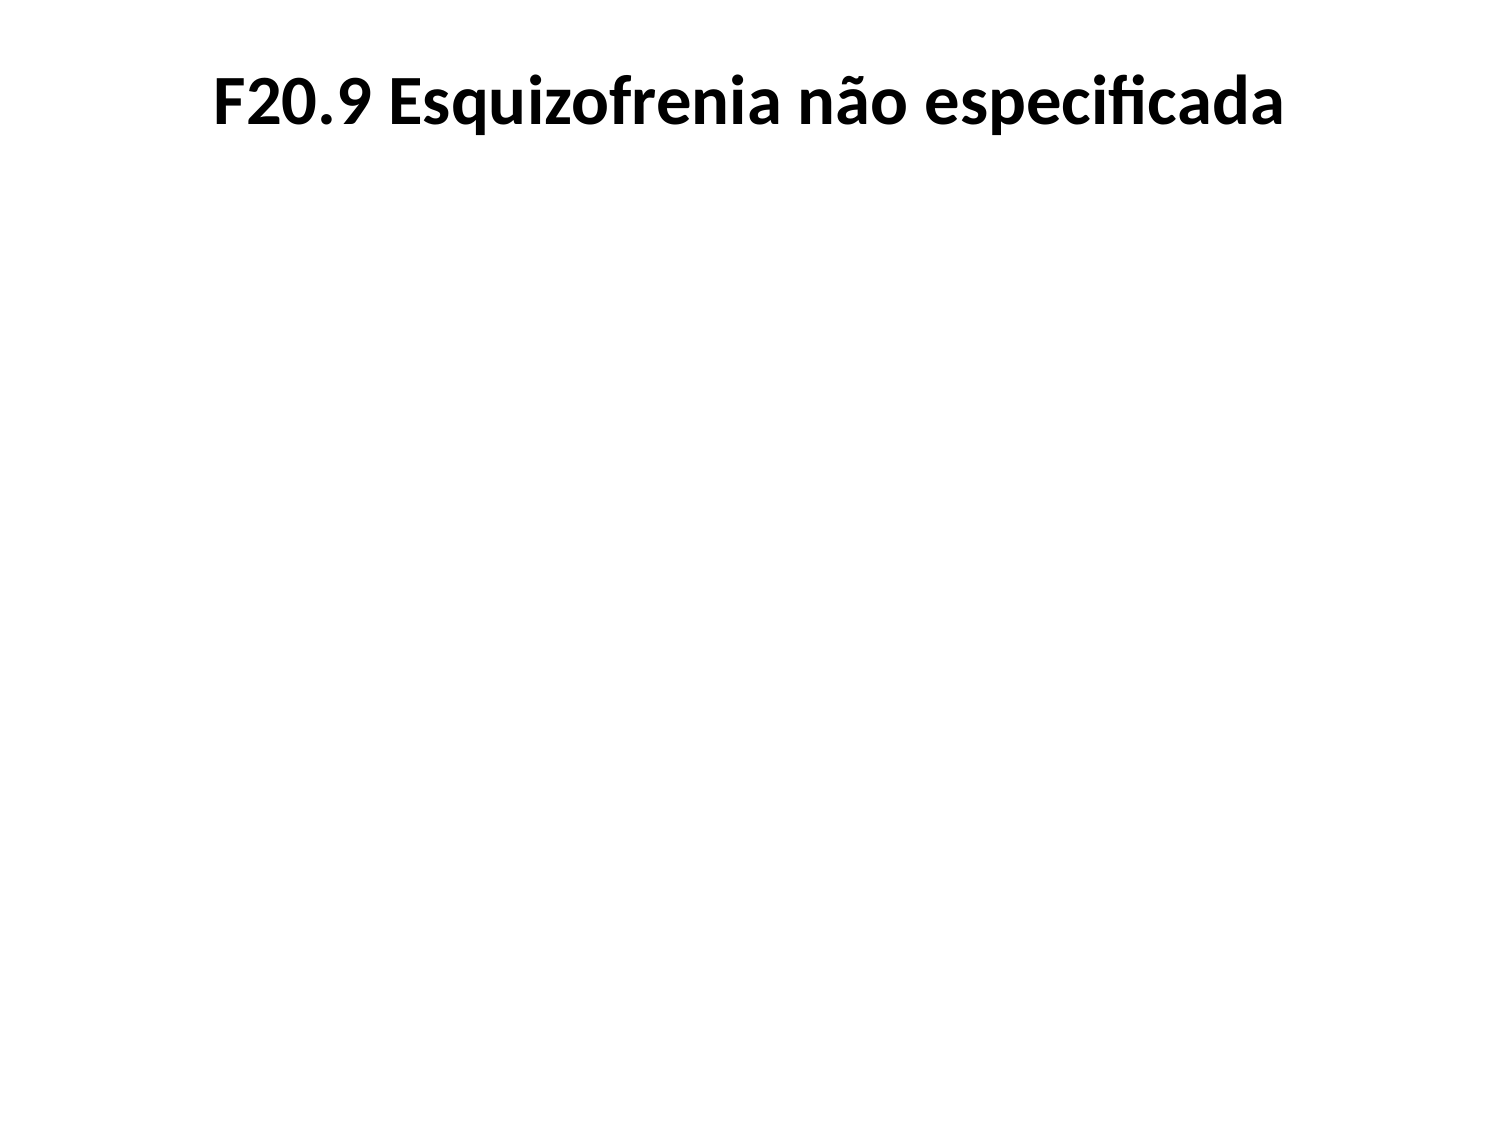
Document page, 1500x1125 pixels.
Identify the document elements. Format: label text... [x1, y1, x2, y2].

title F20.9 Esquizofrenia não especificada [75, 45, 1425, 233]
